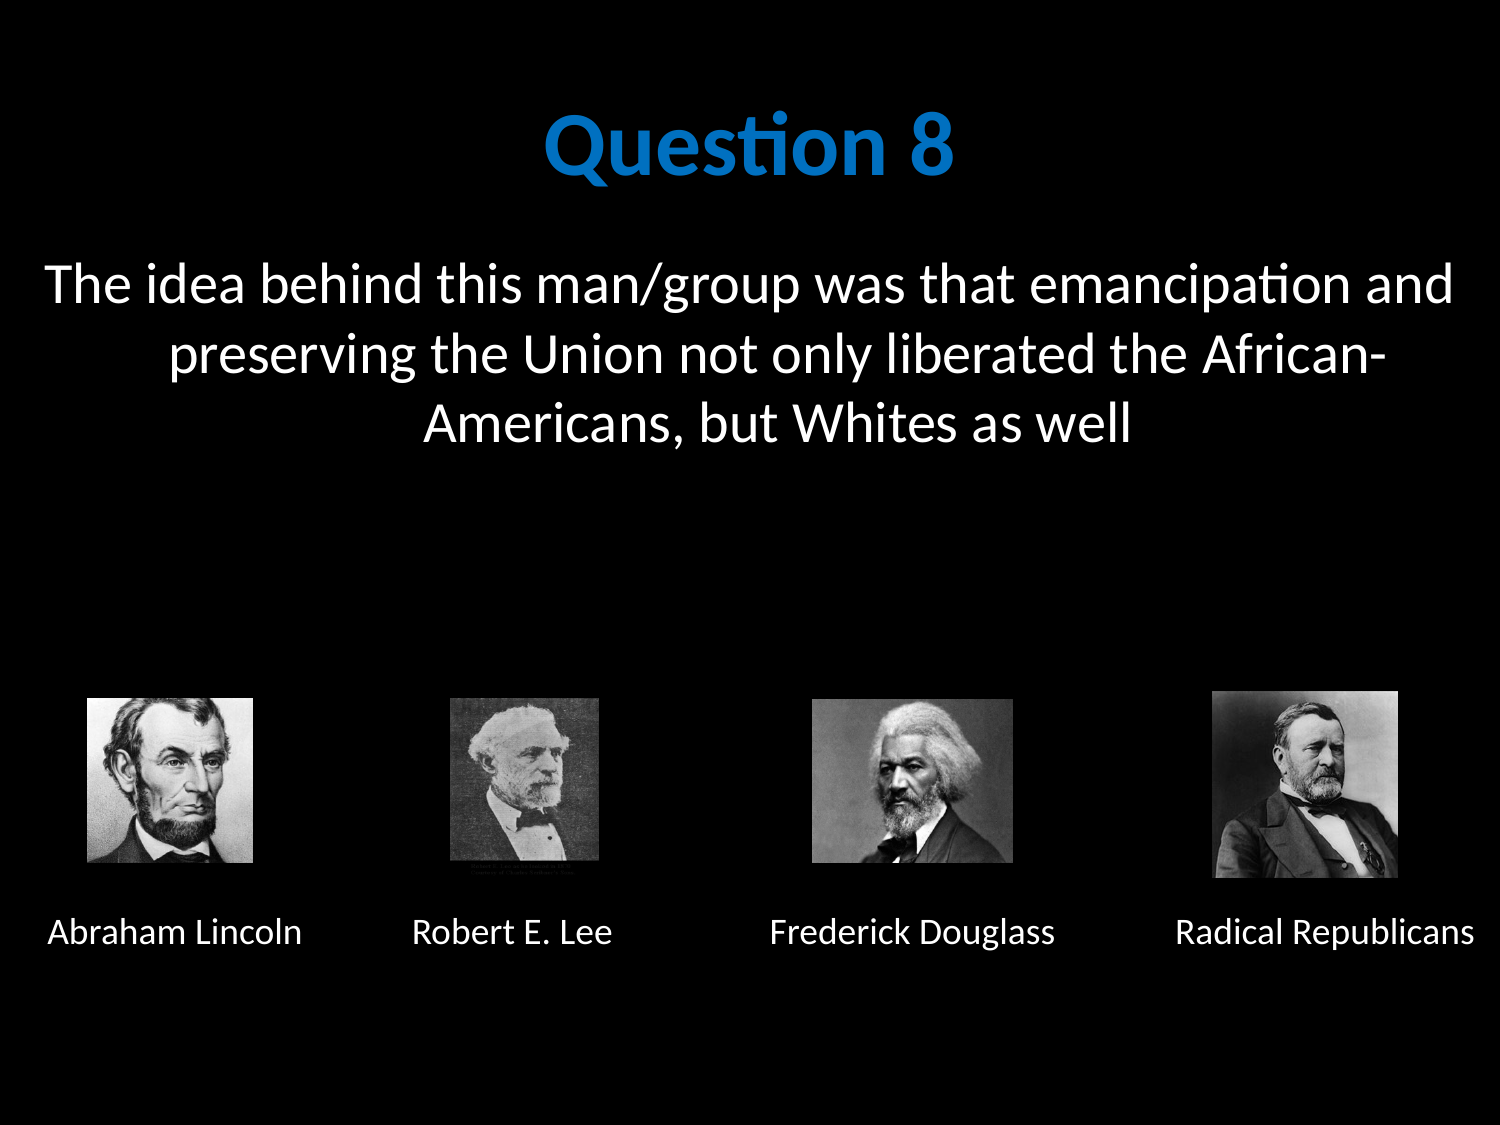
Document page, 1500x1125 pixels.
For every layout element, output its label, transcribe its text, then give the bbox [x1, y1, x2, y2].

list The idea behind this man/group was that emancipation and preserving the Union not only liberated the African-Americans, but Whites as well [0, 237, 1500, 575]
text_box Abraham Lincoln [0, 899, 350, 959]
text_box Radical Republicans [1149, 899, 1500, 959]
text_box Frederick Douglass [737, 899, 1088, 959]
text_box Robert E. Lee [362, 899, 663, 959]
picture [449, 698, 599, 878]
picture [1212, 691, 1399, 878]
picture [812, 699, 1013, 863]
picture [87, 698, 253, 863]
title Question 8 [75, 45, 1425, 233]
